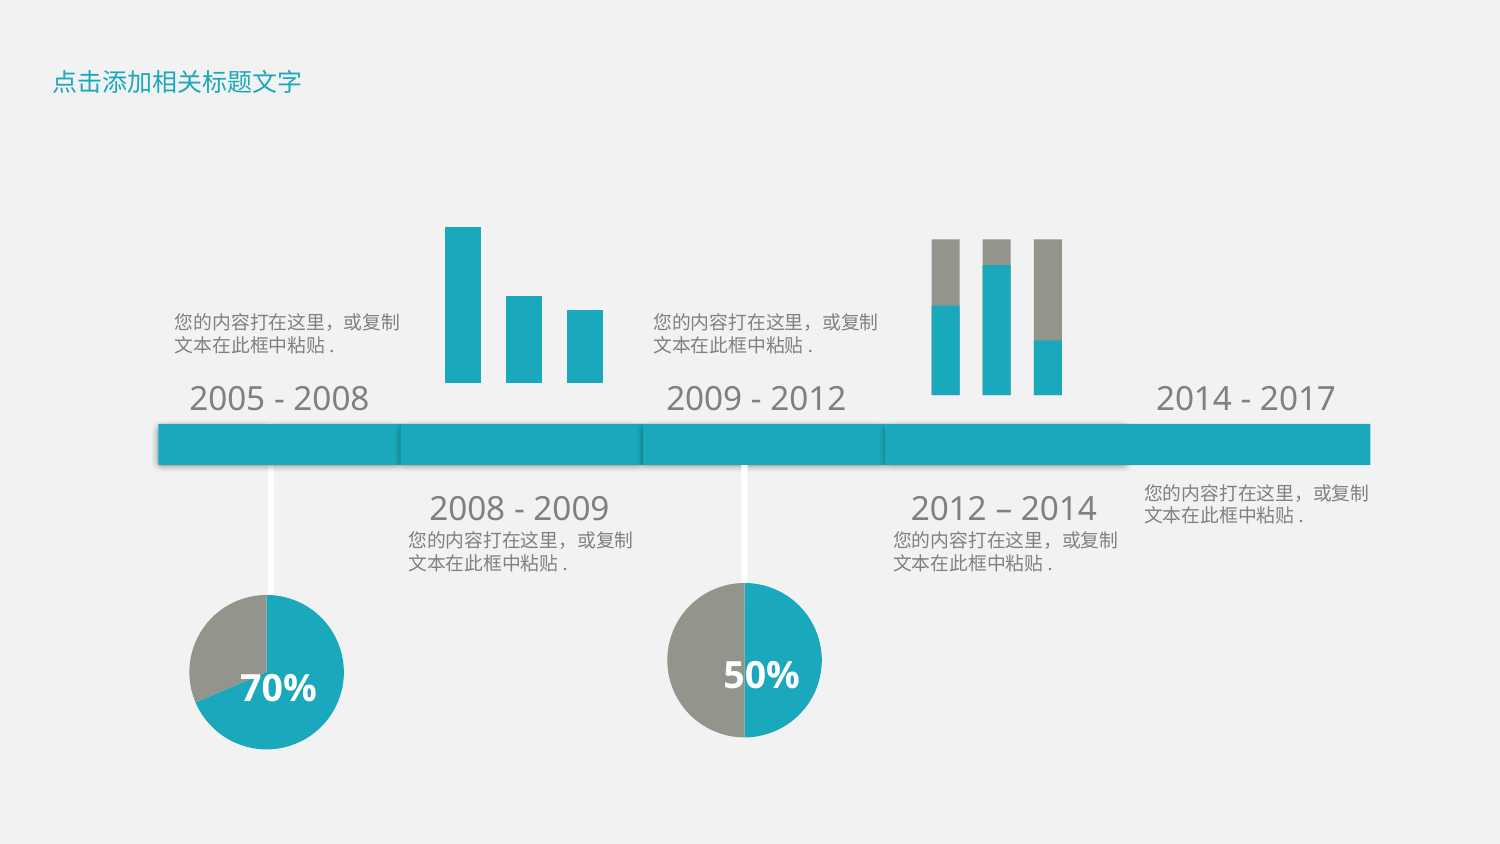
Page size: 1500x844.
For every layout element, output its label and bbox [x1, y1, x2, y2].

text_box [400, 423, 644, 583]
text_box [642, 303, 889, 466]
text_box [158, 303, 410, 466]
text_box [667, 464, 823, 738]
chart [427, 180, 604, 393]
text_box [1127, 369, 1380, 535]
text_box [931, 239, 1063, 396]
text_box [885, 423, 1129, 583]
text_box [189, 474, 345, 750]
